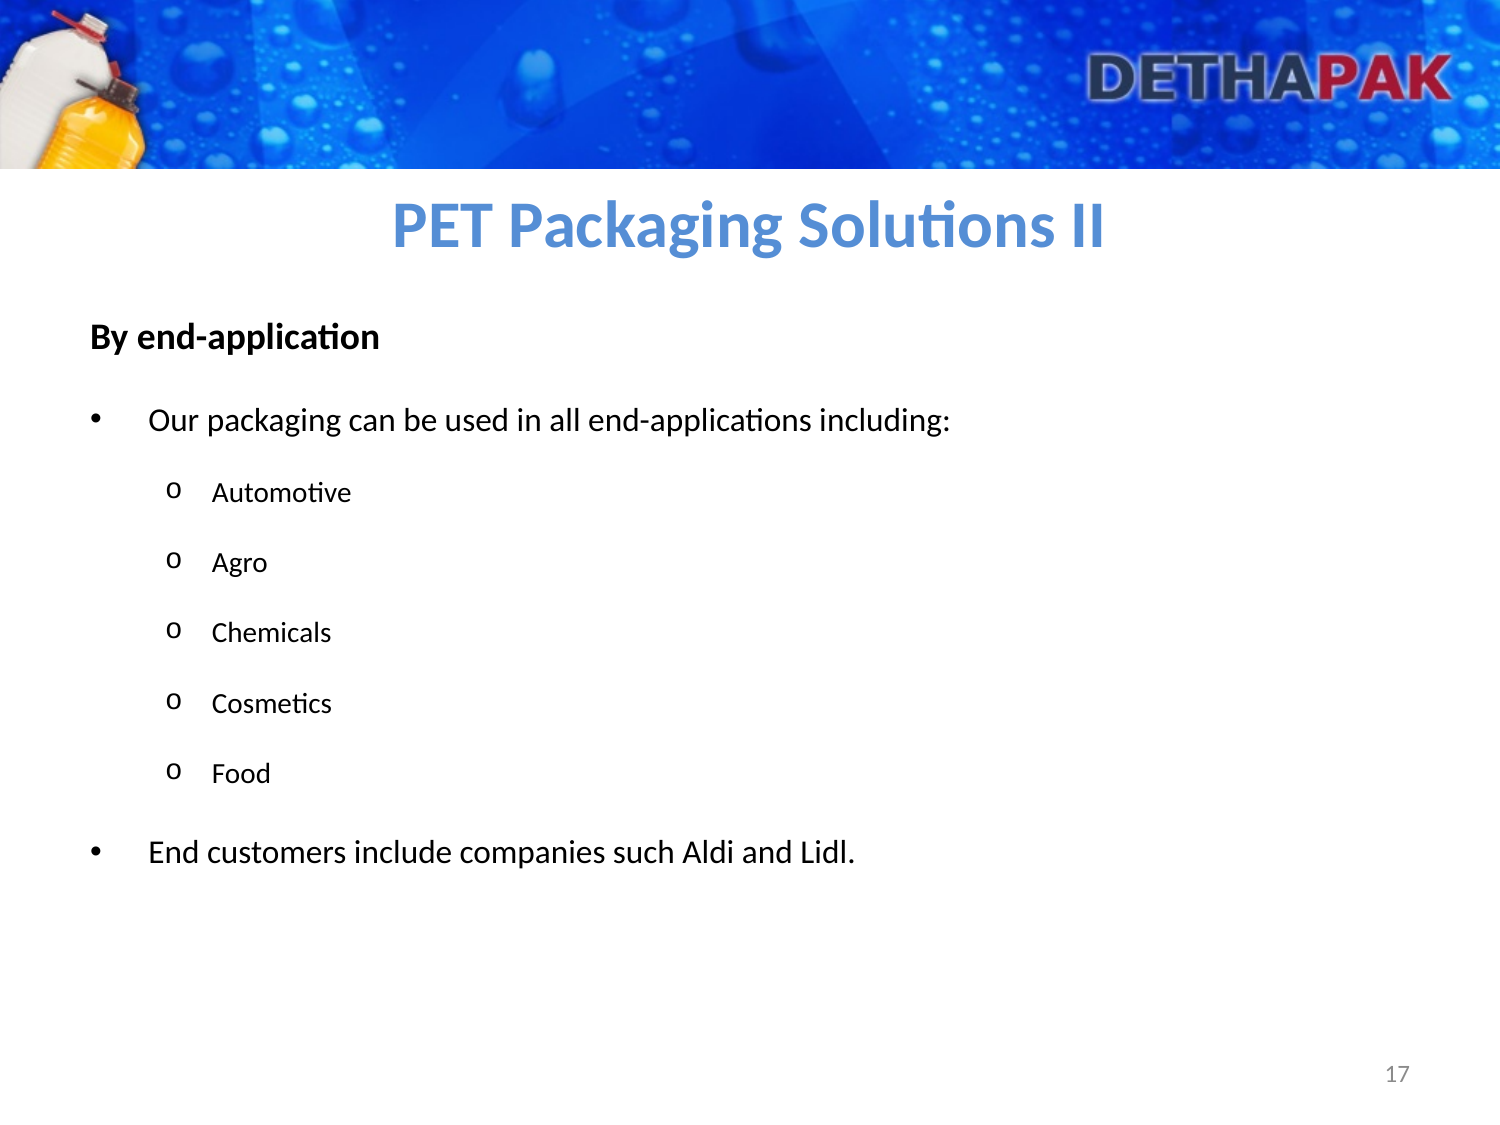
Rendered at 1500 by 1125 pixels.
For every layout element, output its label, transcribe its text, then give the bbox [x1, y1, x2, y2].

list By end-application Our packaging can be used in all end-applications including: Automotive Agro Chemicals Cosmetics Food End customers include companies such Aldi and Lidl. [75, 304, 1425, 1047]
slide_number 17 [1074, 1042, 1425, 1103]
picture [0, 0, 1500, 169]
title PET Packaging Solutions II [75, 177, 1425, 304]
